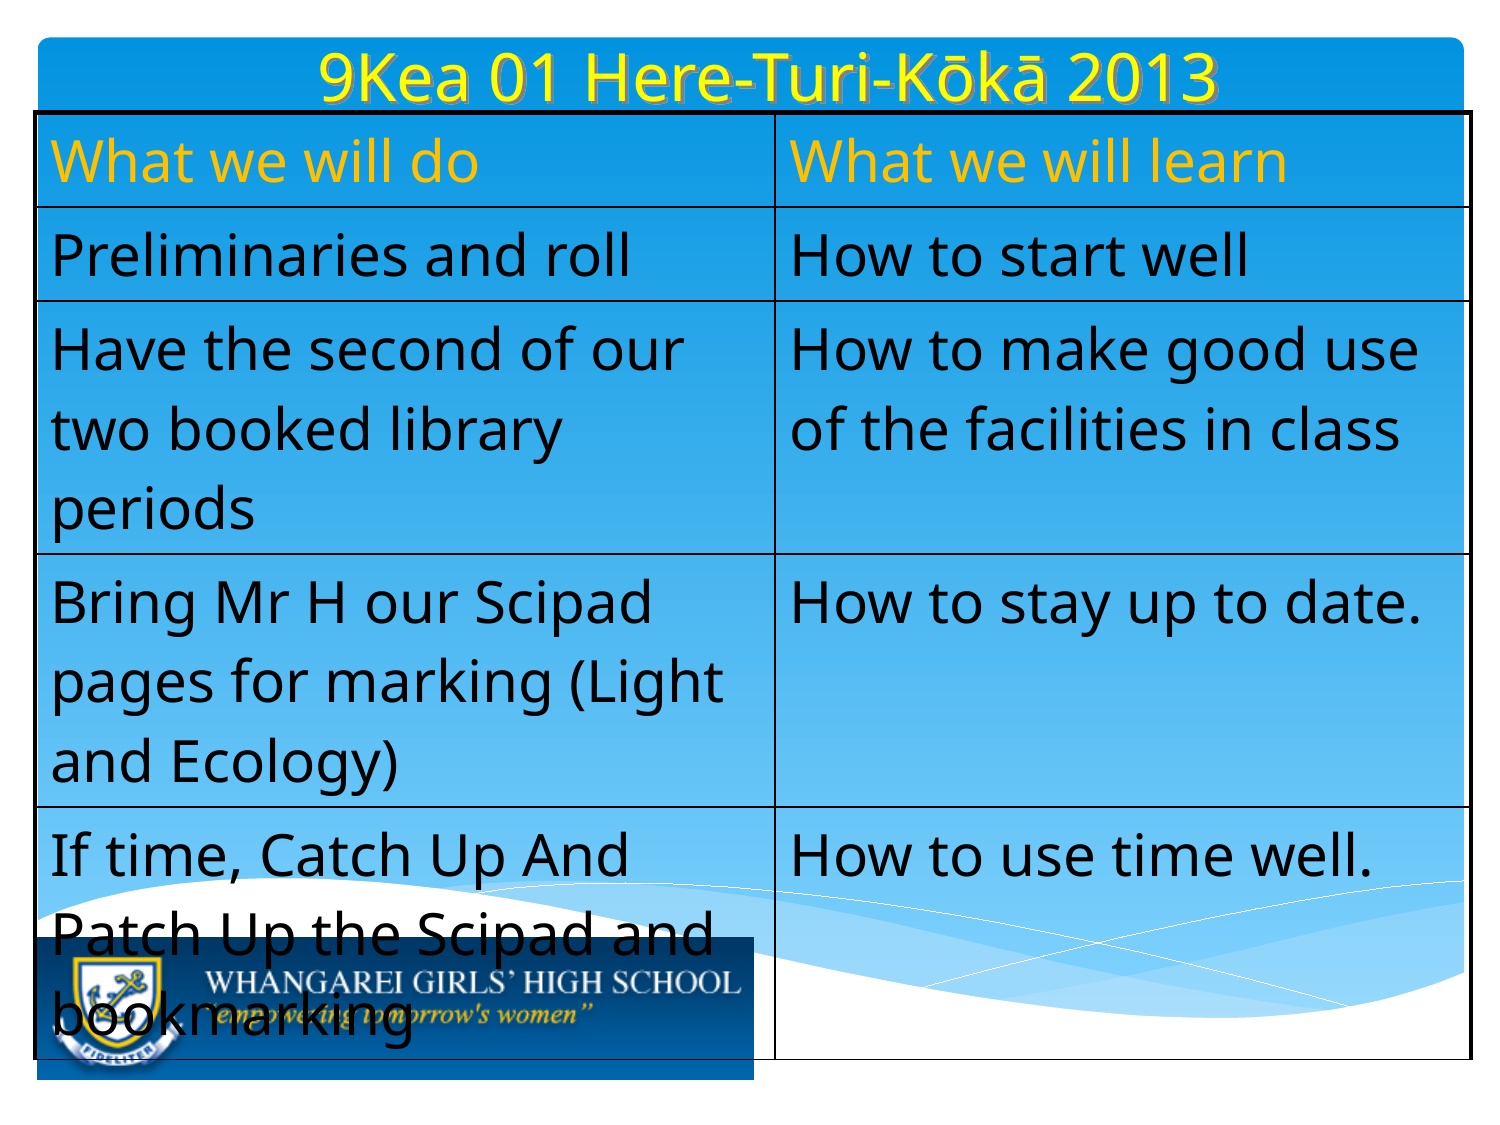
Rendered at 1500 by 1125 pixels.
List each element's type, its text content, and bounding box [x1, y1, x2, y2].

table_header What we will learn [776, 115, 1469, 206]
table_header What we will do [37, 115, 774, 206]
table_cell How to start well [776, 208, 1469, 300]
picture [37, 937, 754, 1080]
table_cell Preliminaries and roll [37, 208, 774, 300]
table_cell How to make good use of the facilities in class [776, 302, 1469, 553]
table_cell Bring Mr H our Scipad pages for marking (Light and Ecology) [37, 555, 774, 806]
table_cell How to use time well. [776, 808, 1469, 1059]
table_cell Have the second of our two booked library periods [37, 302, 774, 553]
text_box 9Kea 01 Here-Turi-Kōkā 2013 [162, 24, 1375, 110]
table_cell How to stay up to date. [776, 555, 1469, 806]
table_cell If time, Catch Up And Patch Up the Scipad and bookmarking [37, 808, 774, 1059]
